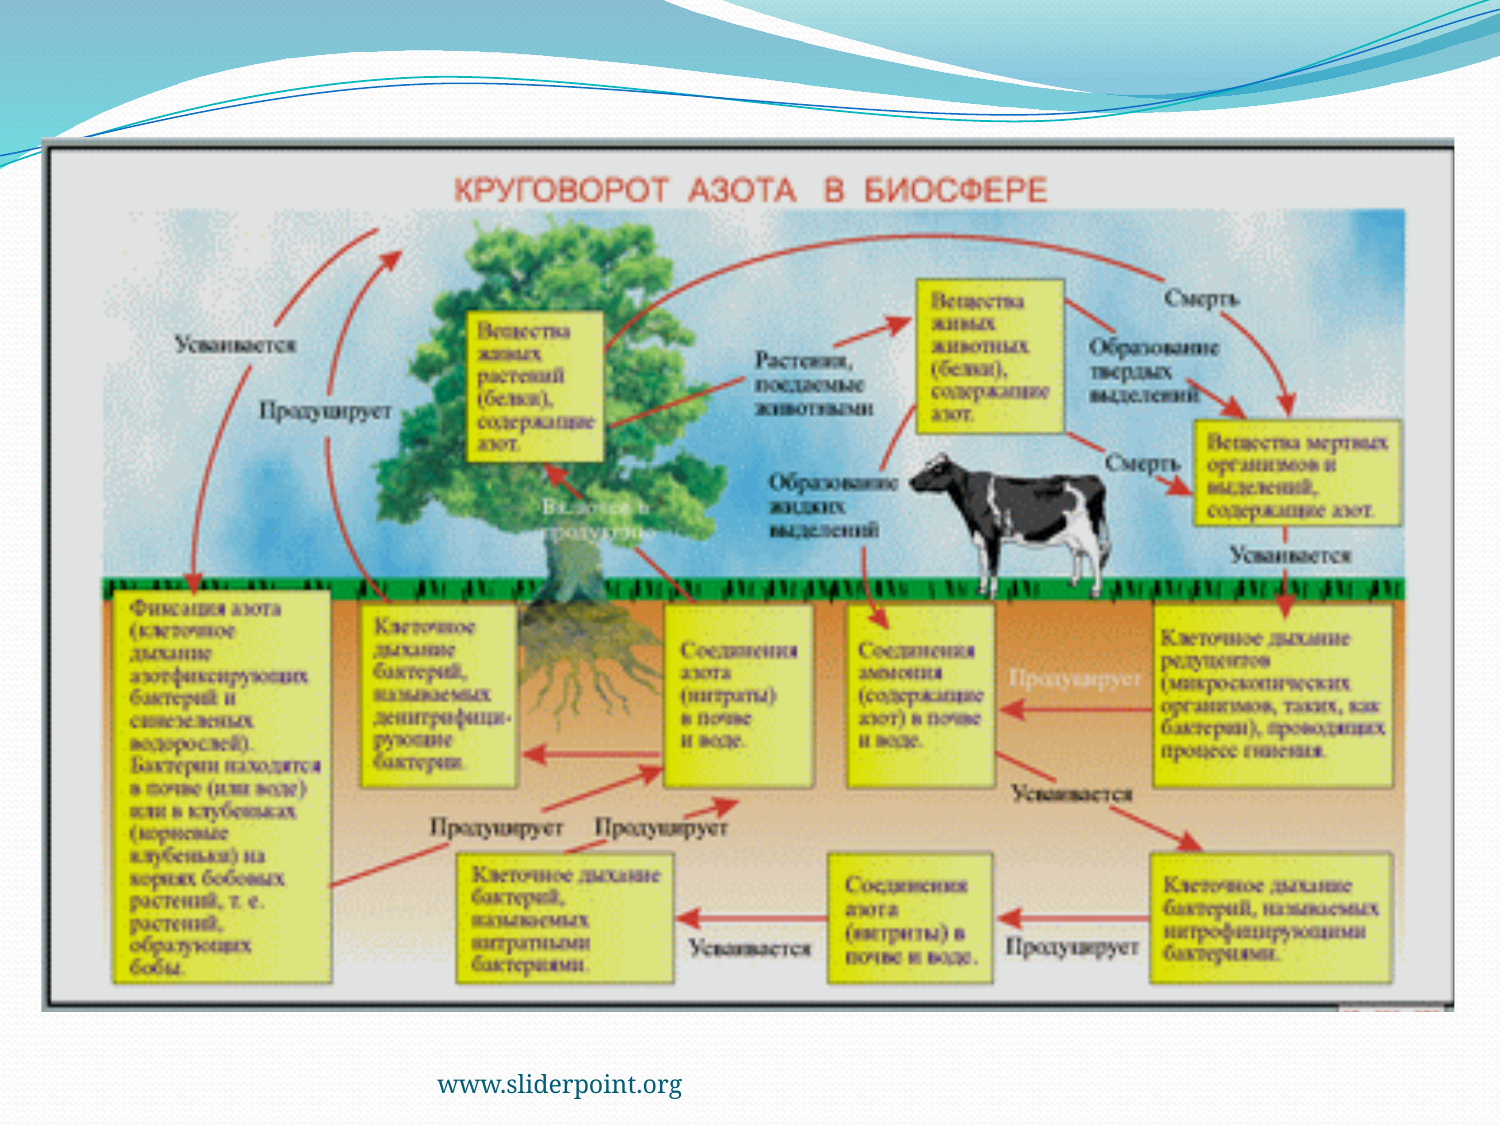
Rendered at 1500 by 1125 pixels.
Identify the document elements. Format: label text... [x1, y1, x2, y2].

footer www.sliderpoint.org [437, 1042, 988, 1103]
picture [41, 136, 1455, 1012]
